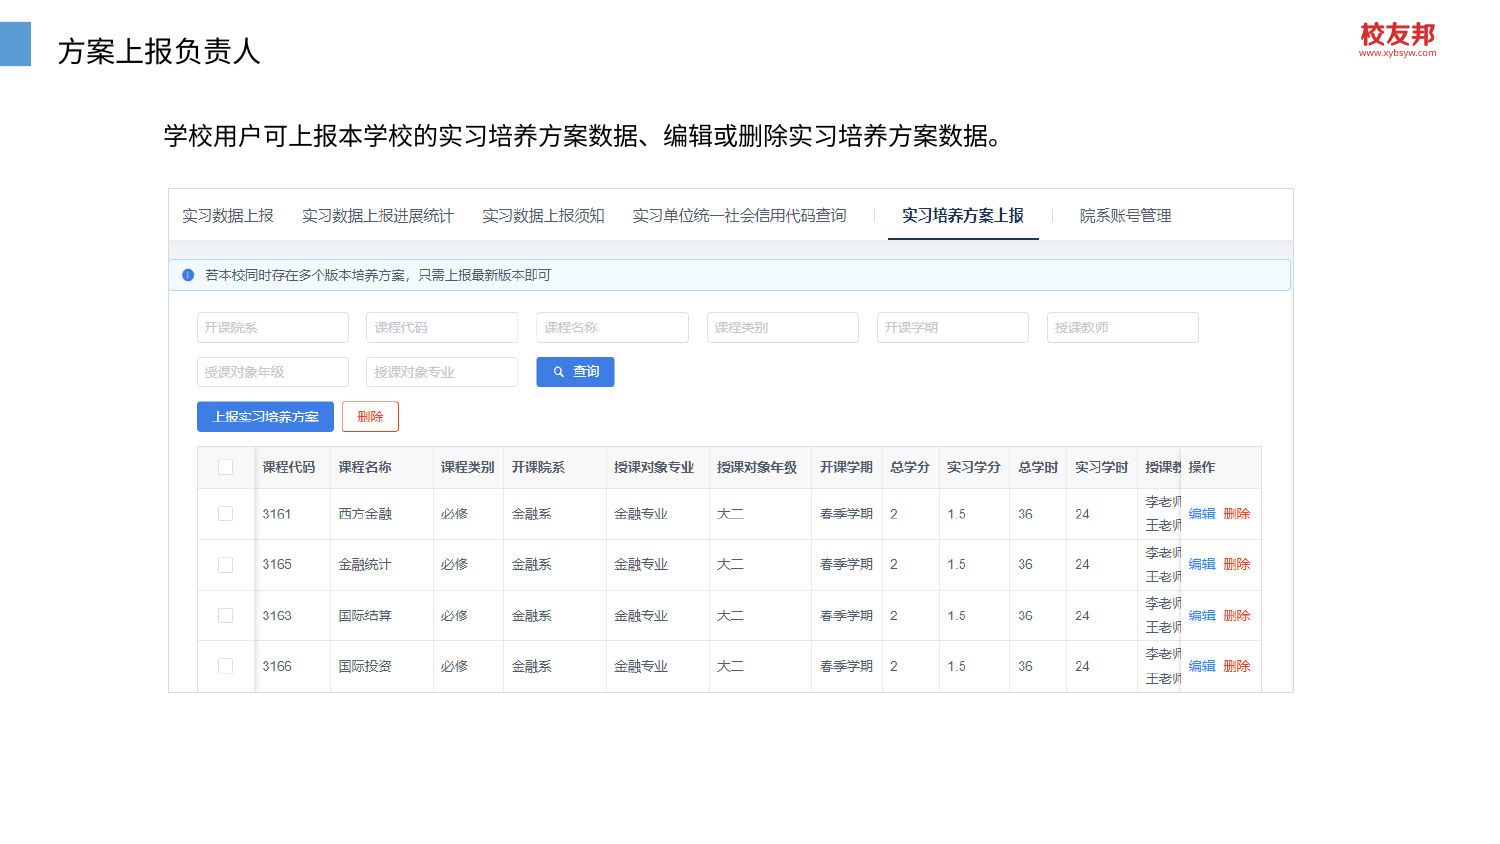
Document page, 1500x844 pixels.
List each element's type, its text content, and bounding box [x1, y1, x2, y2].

text_box 学校用户可上报本学校的实习培养方案数据、编辑或删除实习培养方案数据。 [148, 98, 1373, 158]
picture [168, 188, 1294, 693]
picture [1361, 22, 1435, 46]
title 方案上报负责人 [42, 11, 939, 77]
